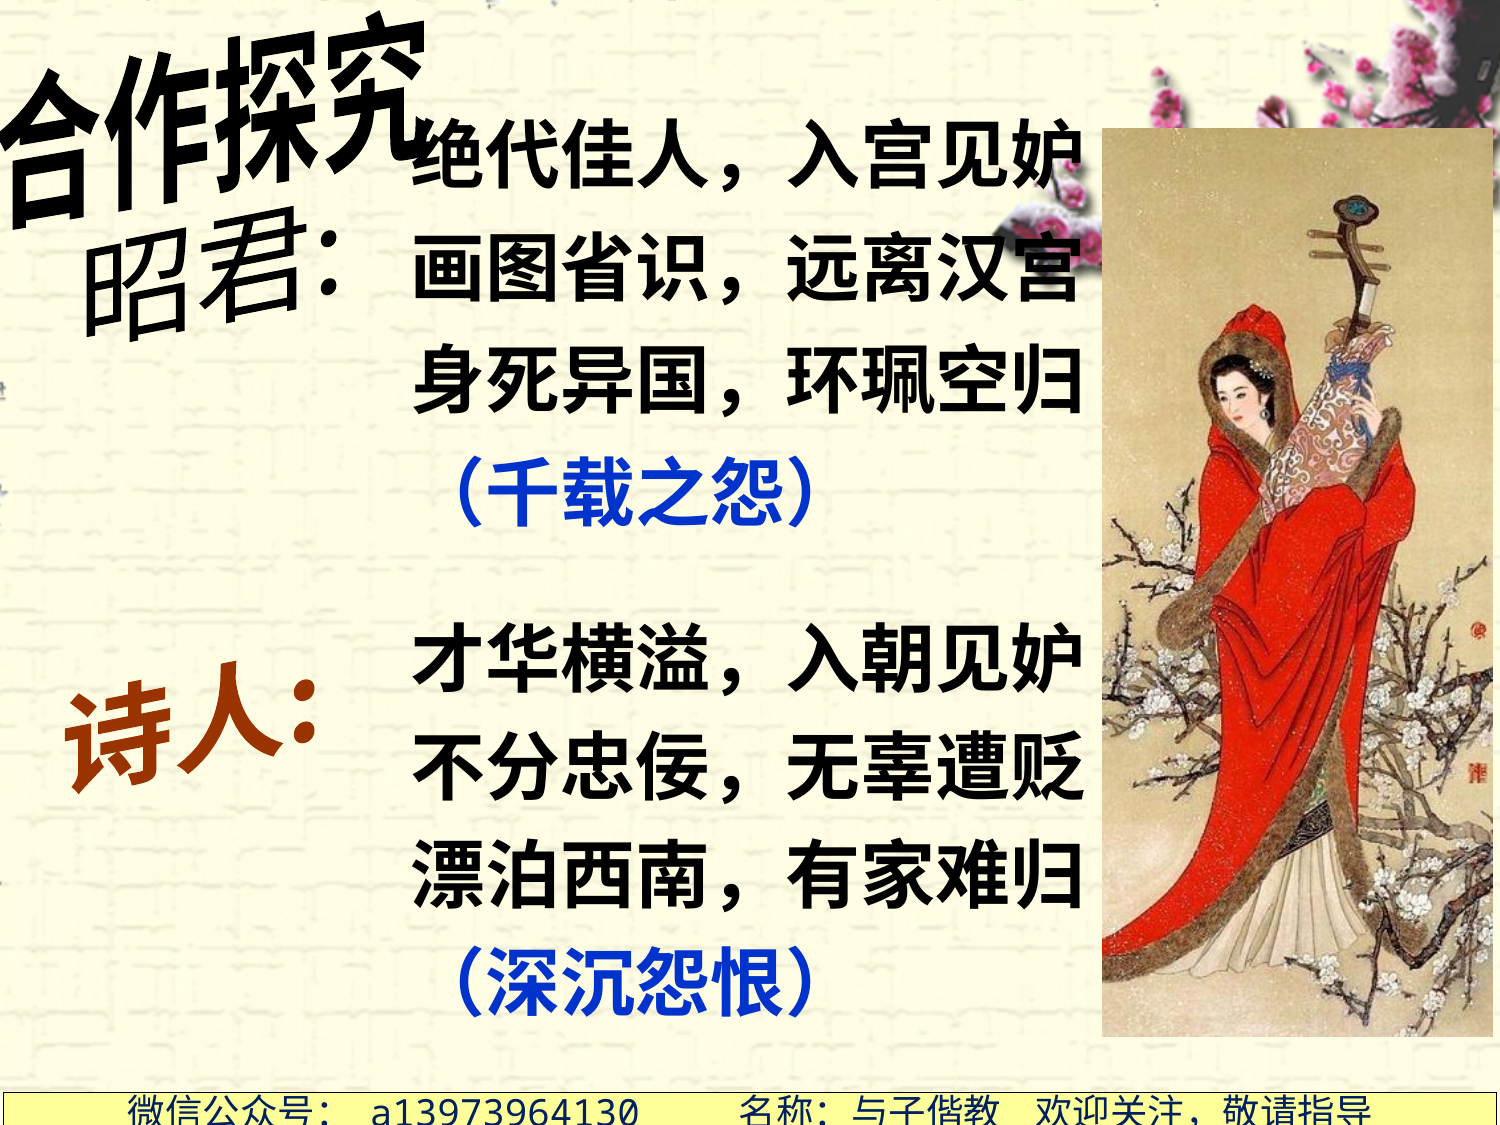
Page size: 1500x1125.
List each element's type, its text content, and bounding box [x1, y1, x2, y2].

text_box 绝代佳人，入宫见妒 画图省识，远离汉宫 身死异国，环珮空归 （千载之怨） [395, 78, 1376, 543]
text_box 微信公众号： a13973964130 名称：与子偕教 欢迎关注，敬请指导 [3, 1092, 1497, 1125]
text_box 才华横溢，入朝见妒 不分忠佞，无辜遭贬 漂泊西南，有家难归 （深沉怨恨） [395, 586, 1097, 1033]
picture [0, 0, 1500, 1125]
